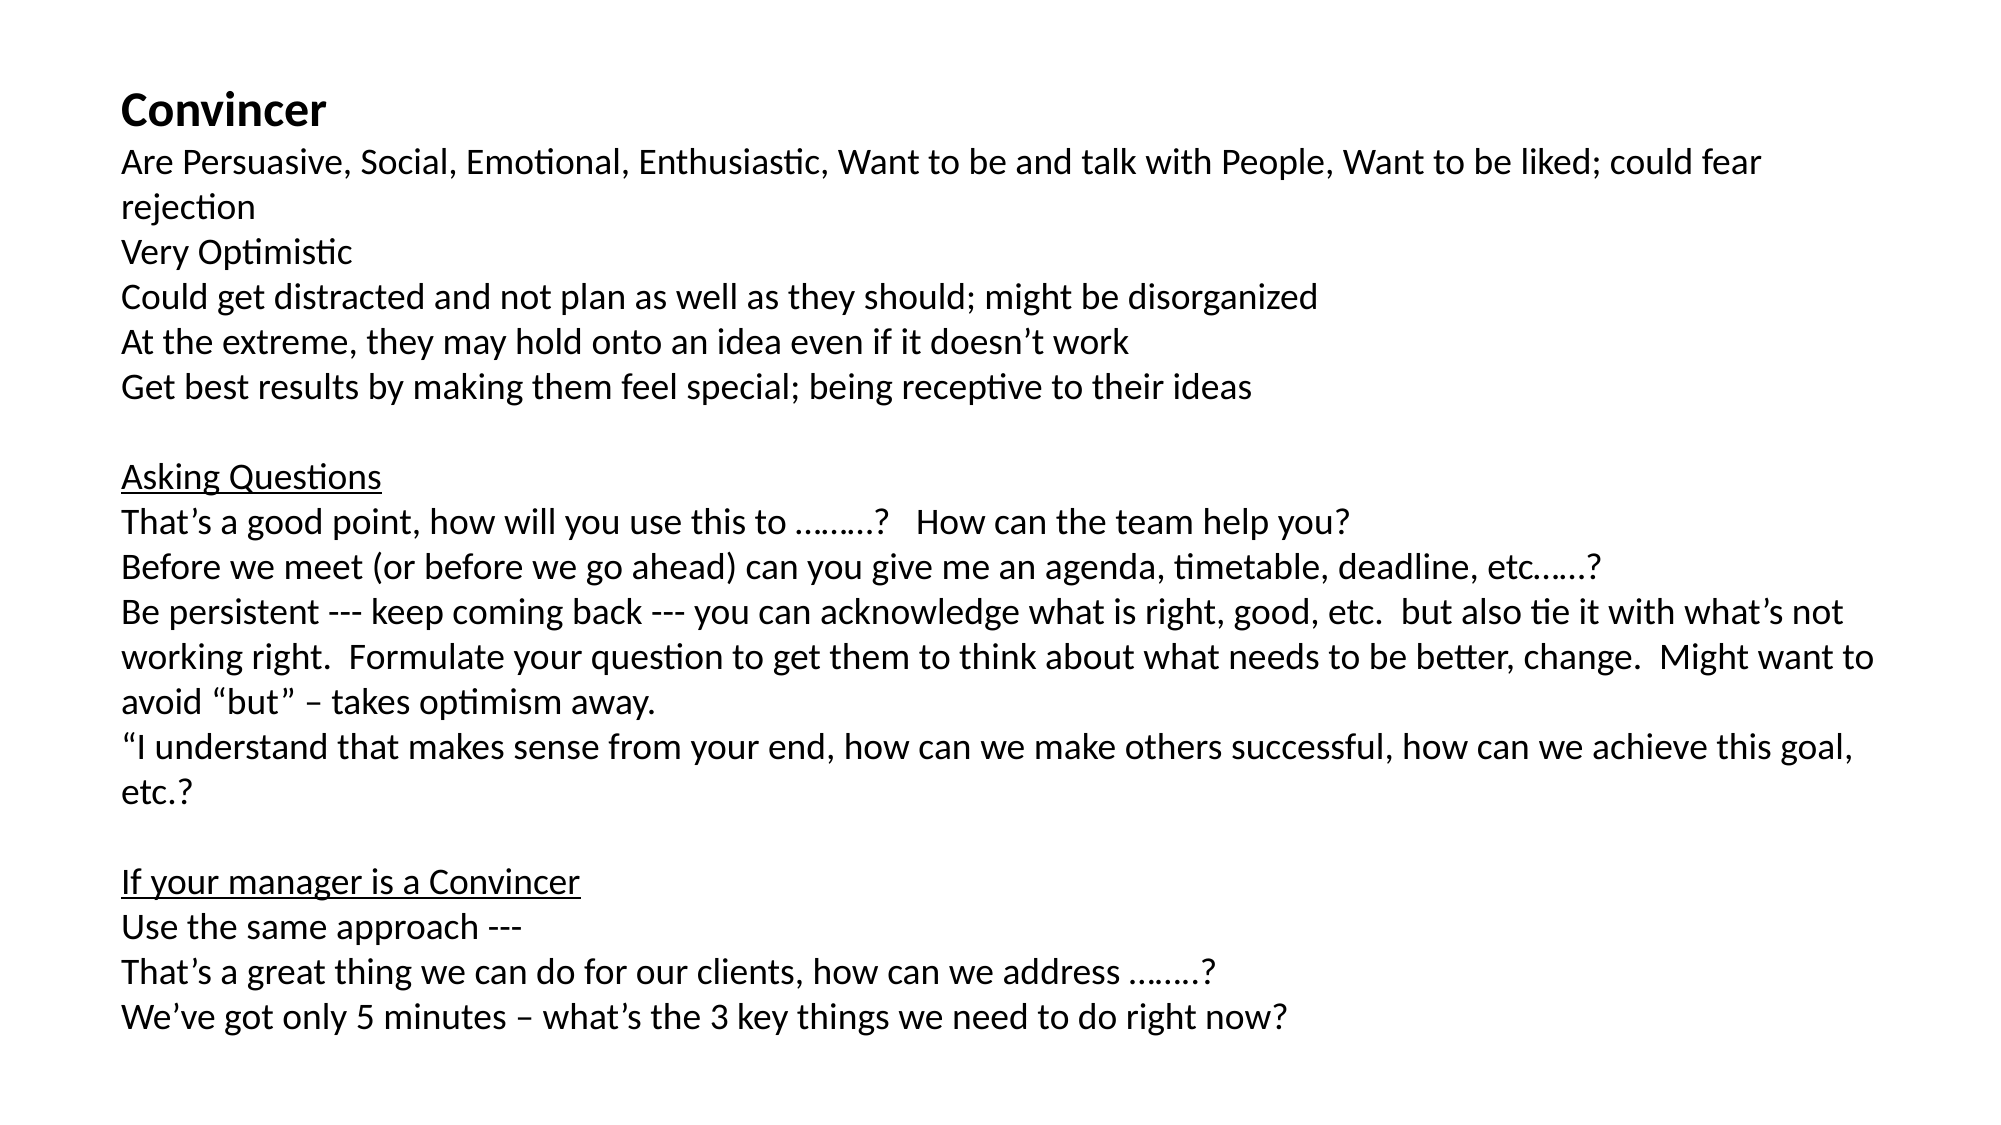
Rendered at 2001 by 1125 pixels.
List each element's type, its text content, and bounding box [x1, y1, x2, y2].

text_box Convincer Are Persuasive, Social, Emotional, Enthusiastic, Want to be and talk with People, Want to be liked; could fear rejection Very Optimistic Could get distracted and not plan as well as they should; might be disorganized At the extreme, they may hold onto an idea even if it doesn’t work Get best results by making them feel special; being receptive to their ideas Asking Questions That’s a good point, how will you use this to ………? How can the team help you? Before we meet (or before we go ahead) can you give me an agenda, timetable, deadline, etc……? Be persistent --- keep coming back --- you can acknowledge what is right, good, etc. but also tie it with what’s not working right. Formulate your question to get them to think about what needs to be better, change. Might want to avoid “but” – takes optimism away. “I understand that makes sense from your end, how can we make others successful, how can we achieve this goal, etc.? If your manager is a Convincer Use the same approach --- That’s a great thing we can do for our clients, how can we address ……..? We’ve got only 5 minutes – what’s the 3 key things we need to do right now? [106, 69, 1900, 1044]
